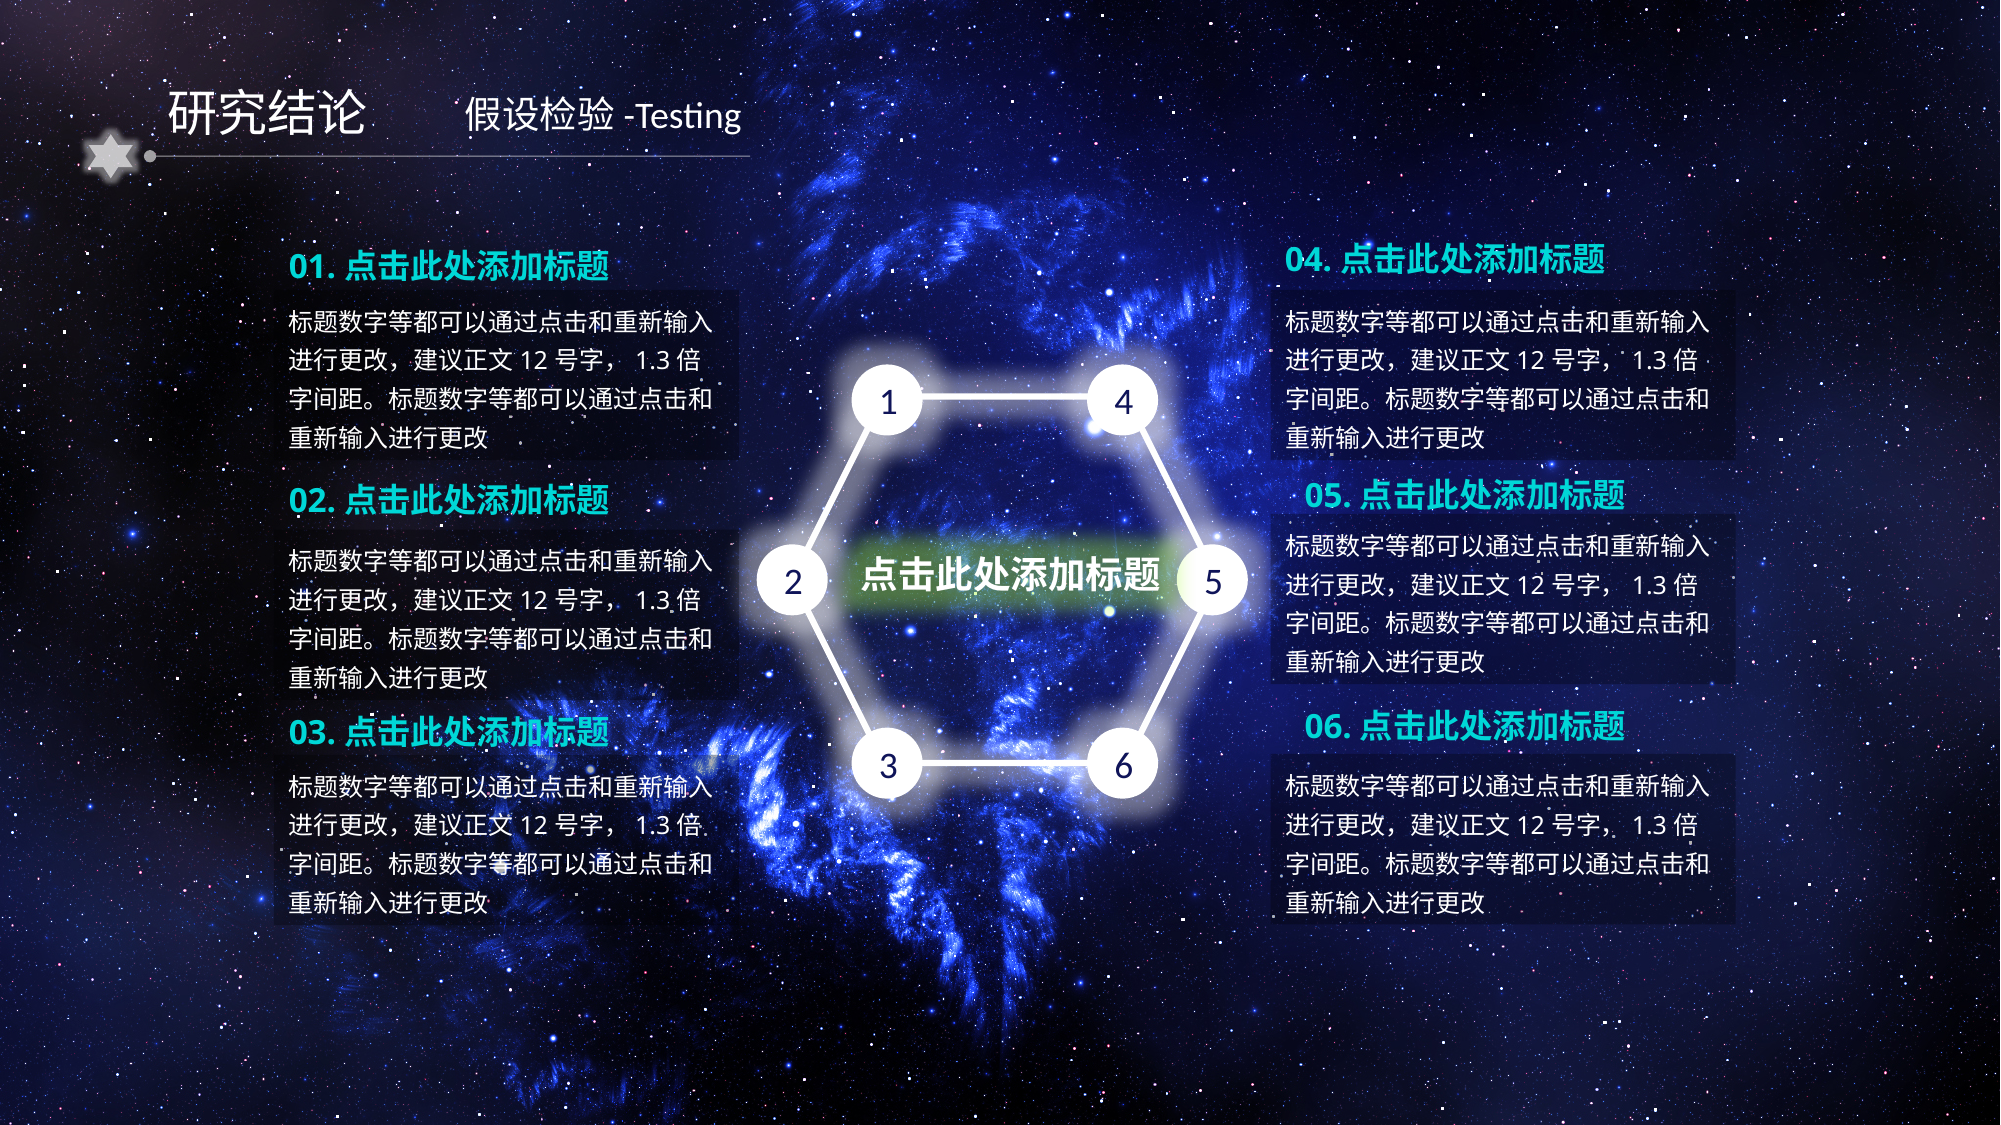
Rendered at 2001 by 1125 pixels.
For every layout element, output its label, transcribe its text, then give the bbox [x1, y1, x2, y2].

text_box 4 [744, 351, 1261, 812]
text_box [821, 634, 1188, 765]
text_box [741, 348, 1265, 816]
text_box 6 [1089, 729, 1156, 797]
picture [0, 0, 2000, 1125]
text_box 标题数字等都可以通过点击和重新输入进行更改，建议正文12号字，1.3倍字间距。标题数字等都可以通过点击和重新输入进行更改 [273, 529, 739, 700]
text_box 点击此处添加标题 [845, 543, 1176, 604]
list 假设检验-Testing [450, 88, 921, 150]
text_box 标题数字等都可以通过点击和重新输入进行更改，建议正文12号字，1.3倍字间距。标题数字等都可以通过点击和重新输入进行更改 [1270, 513, 1736, 685]
text_box [822, 395, 1186, 517]
text_box 1 [853, 366, 921, 434]
text_box 5 [1207, 546, 1246, 614]
text_box 标题数字等都可以通过点击和重新输入进行更改，建议正文12号字，1.3倍字间距。标题数字等都可以通过点击和重新输入进行更改 [1270, 753, 1736, 925]
text_box 01.点击此处添加标题 [273, 237, 739, 293]
text_box 05.点击此处添加标题 [1289, 467, 1755, 522]
text_box 3 [853, 729, 921, 797]
text_box 标题数字等都可以通过点击和重新输入进行更改，建议正文12号字，1.3倍字间距。标题数字等都可以通过点击和重新输入进行更改 [273, 293, 739, 461]
text_box 04.点击此处添加标题 [1270, 230, 1735, 286]
text_box 标题数字等都可以通过点击和重新输入进行更改，建议正文12号字，1.3倍字间距。标题数字等都可以通过点击和重新输入进行更改 [273, 754, 739, 926]
text_box 标题数字等都可以通过点击和重新输入进行更改，建议正文12号字，1.3倍字间距。标题数字等都可以通过点击和重新输入进行更改 [1270, 289, 1736, 461]
list 研究结论 [153, 80, 408, 150]
text_box 03.点击此处添加标题 [273, 703, 739, 754]
text_box 06.点击此处添加标题 [1289, 698, 1755, 753]
list 研究概述 [739, 345, 1268, 819]
text_box 02.点击此处添加标题 [273, 471, 739, 526]
text_box 2 [758, 546, 816, 614]
